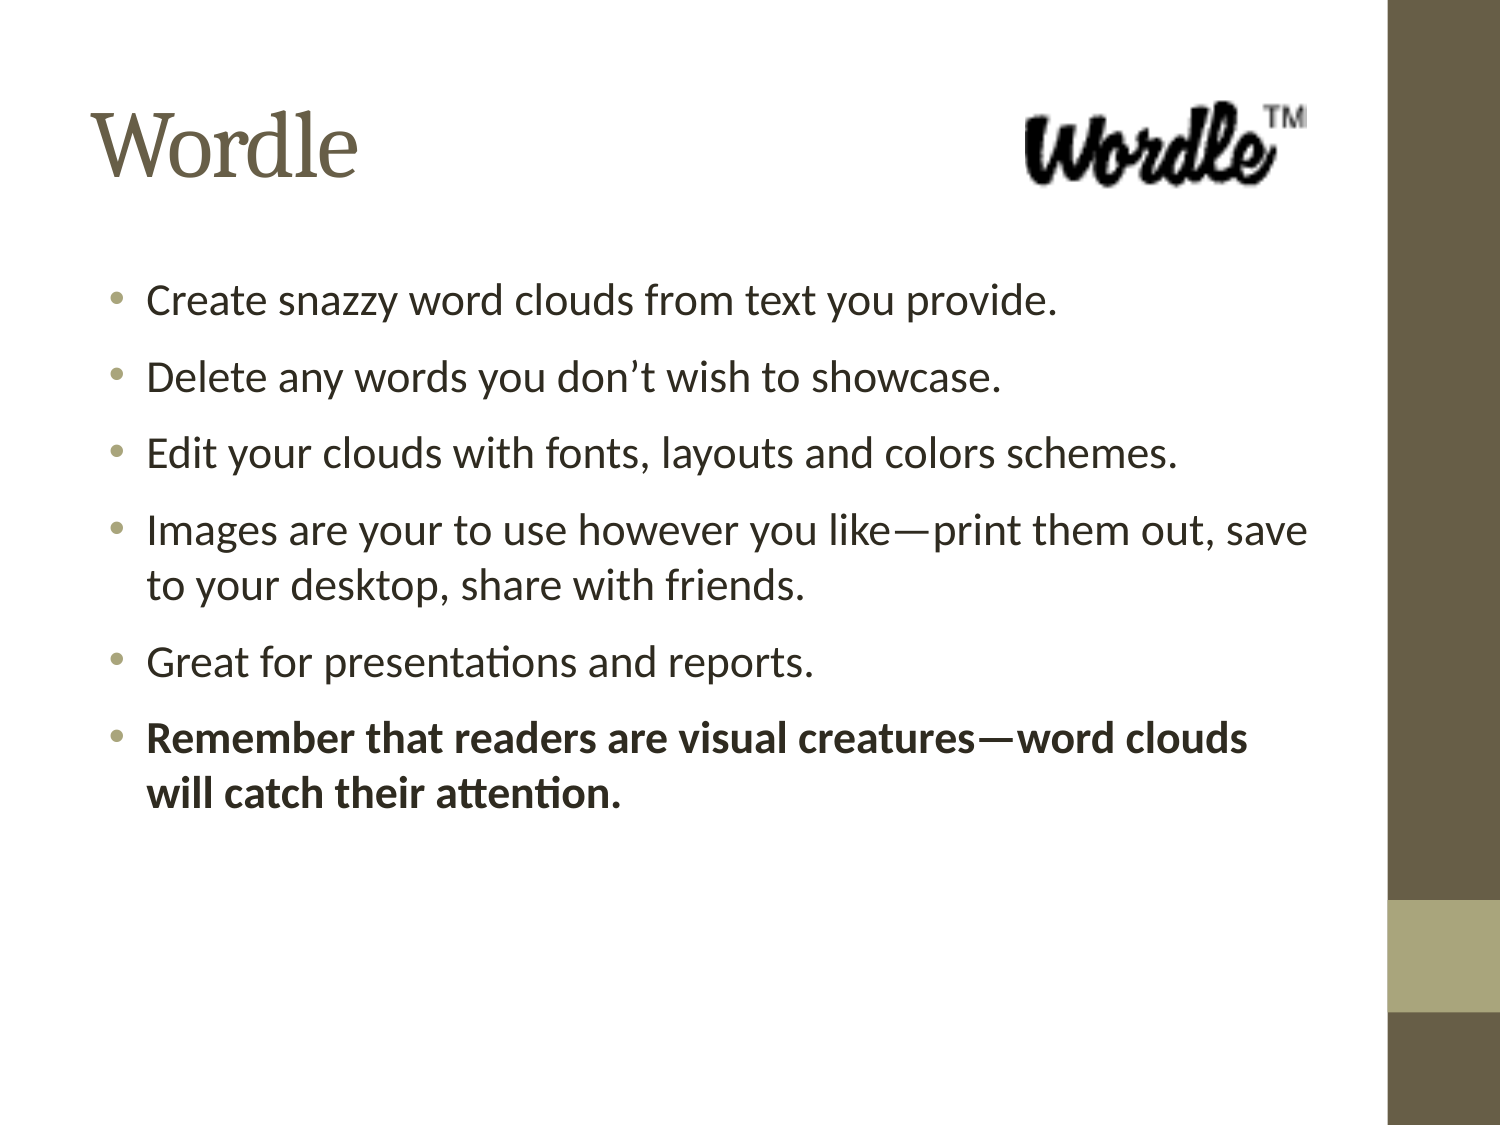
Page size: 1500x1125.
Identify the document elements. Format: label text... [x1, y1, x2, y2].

picture [1024, 99, 1307, 193]
list Create snazzy word clouds from text you provide. Delete any words you don’t wish to showcase. Edit your clouds with fonts, layouts and colors schemes. Images are your to use however you like—print them out, save to your desktop, share with friends. Great for presentations and reports. Remember that readers are visual creatures—word clouds will catch their attention. [75, 262, 1325, 1050]
title Wordle [75, 45, 1325, 233]
